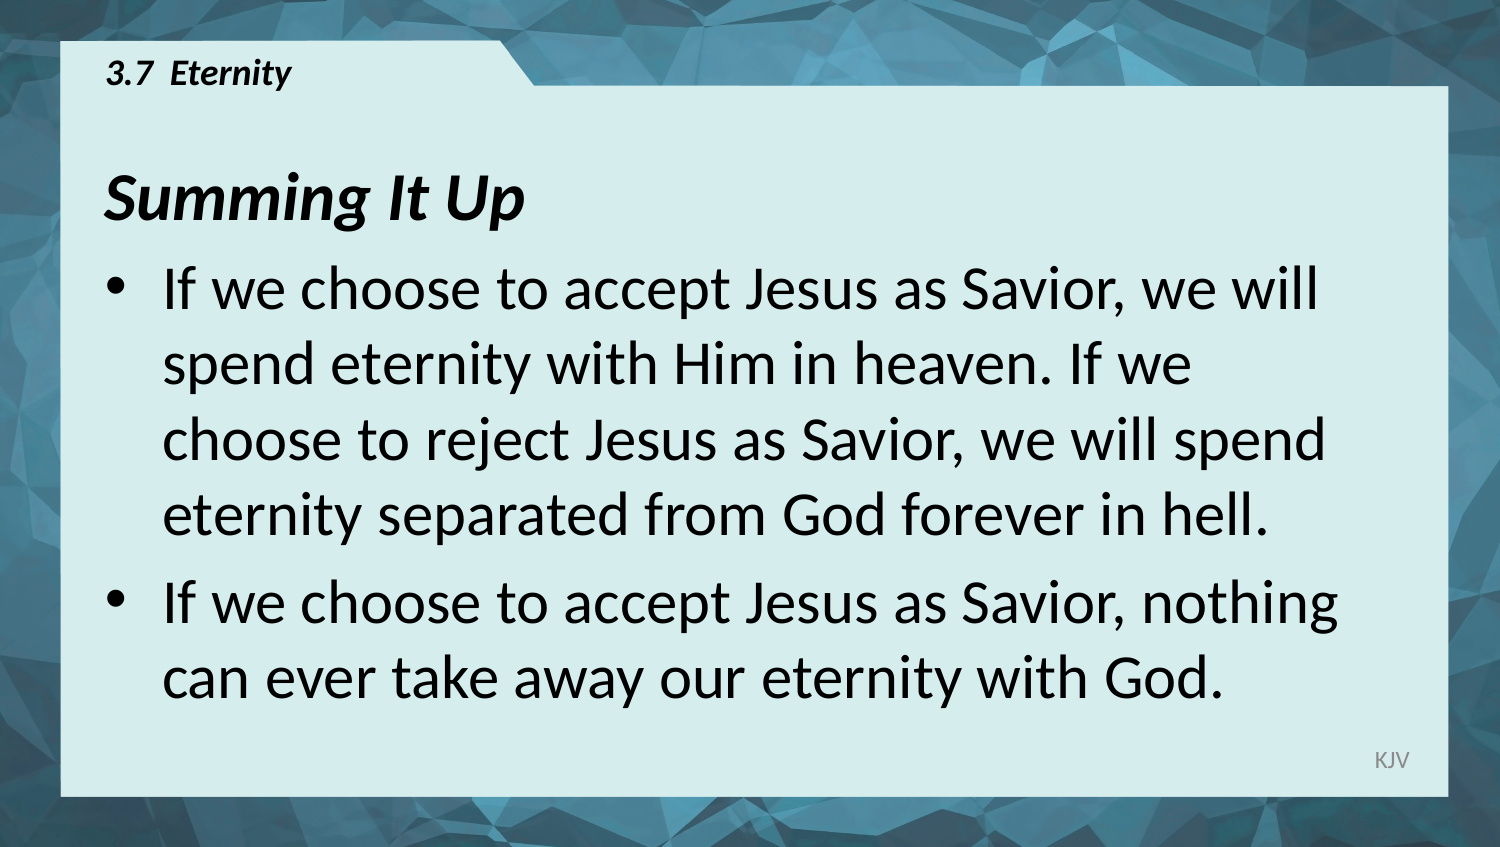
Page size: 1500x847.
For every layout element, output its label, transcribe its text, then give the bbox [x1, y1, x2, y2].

list Summing It Up If we choose to accept Jesus as Savior, we will spend eternity with Him in heaven. If we choose to reject Jesus as Savior, we will spend eternity separated from God forever in hell. If we choose to accept Jesus as Savior, nothing can ever take away our eternity with God. [89, 141, 1403, 722]
footer KJV [950, 736, 1425, 782]
picture [0, 0, 1500, 847]
title 3.7 Eternity [89, 33, 1420, 108]
